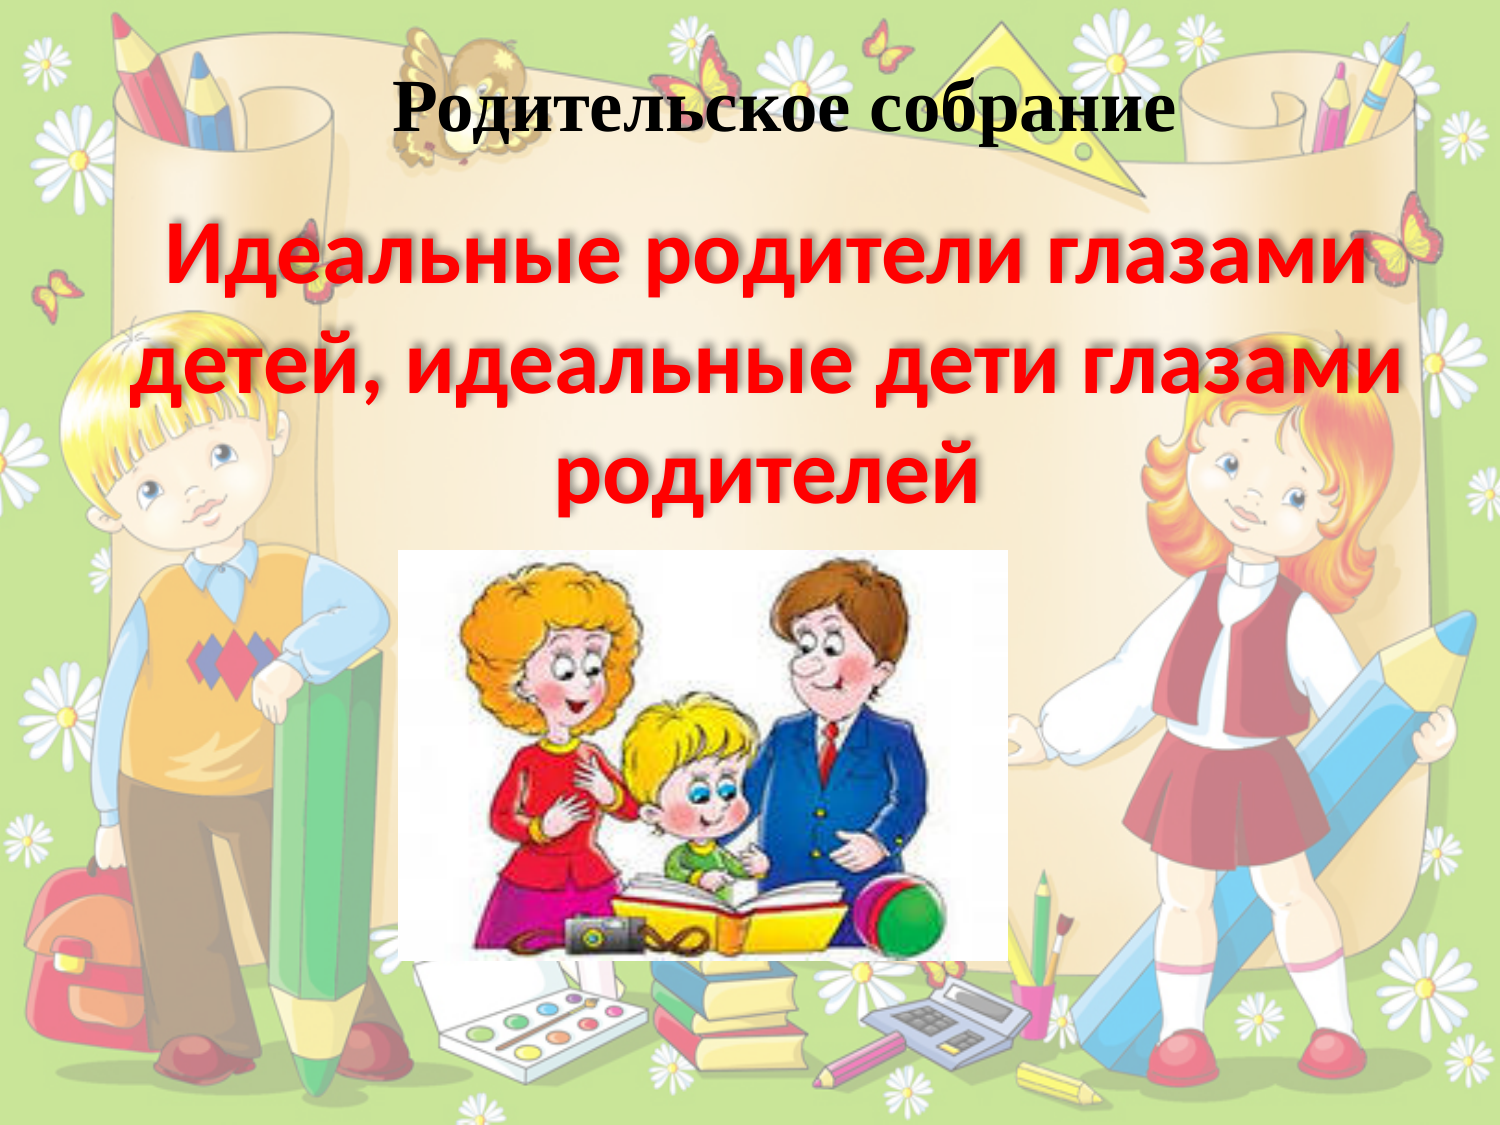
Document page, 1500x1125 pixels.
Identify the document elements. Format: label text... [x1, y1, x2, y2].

picture [398, 550, 1009, 962]
subtitle Идеальные родители глазами детей, идеальные дети глазами родителей [100, 184, 1436, 472]
title Родительское собрание [147, 42, 1423, 161]
